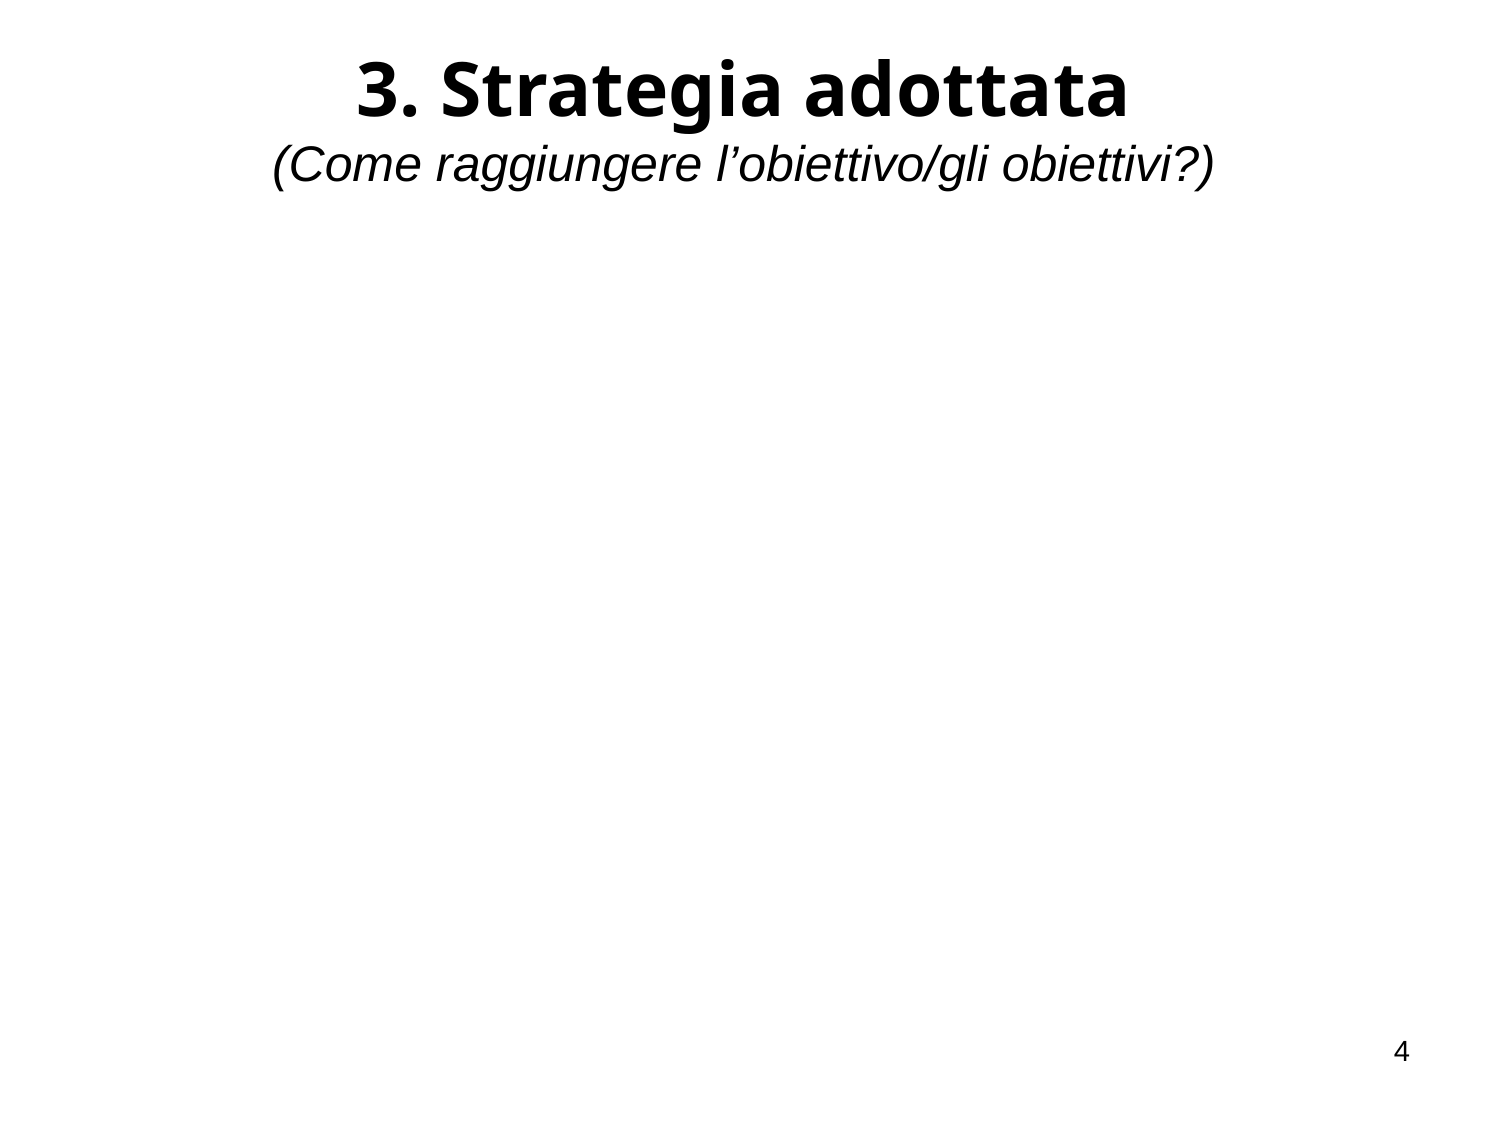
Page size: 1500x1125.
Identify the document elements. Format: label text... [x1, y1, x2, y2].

text_box 3. Strategia adottata (Come raggiungere l’obiettivo/gli obiettivi?) [147, 33, 1341, 199]
slide_number 4 [1074, 1024, 1426, 1103]
